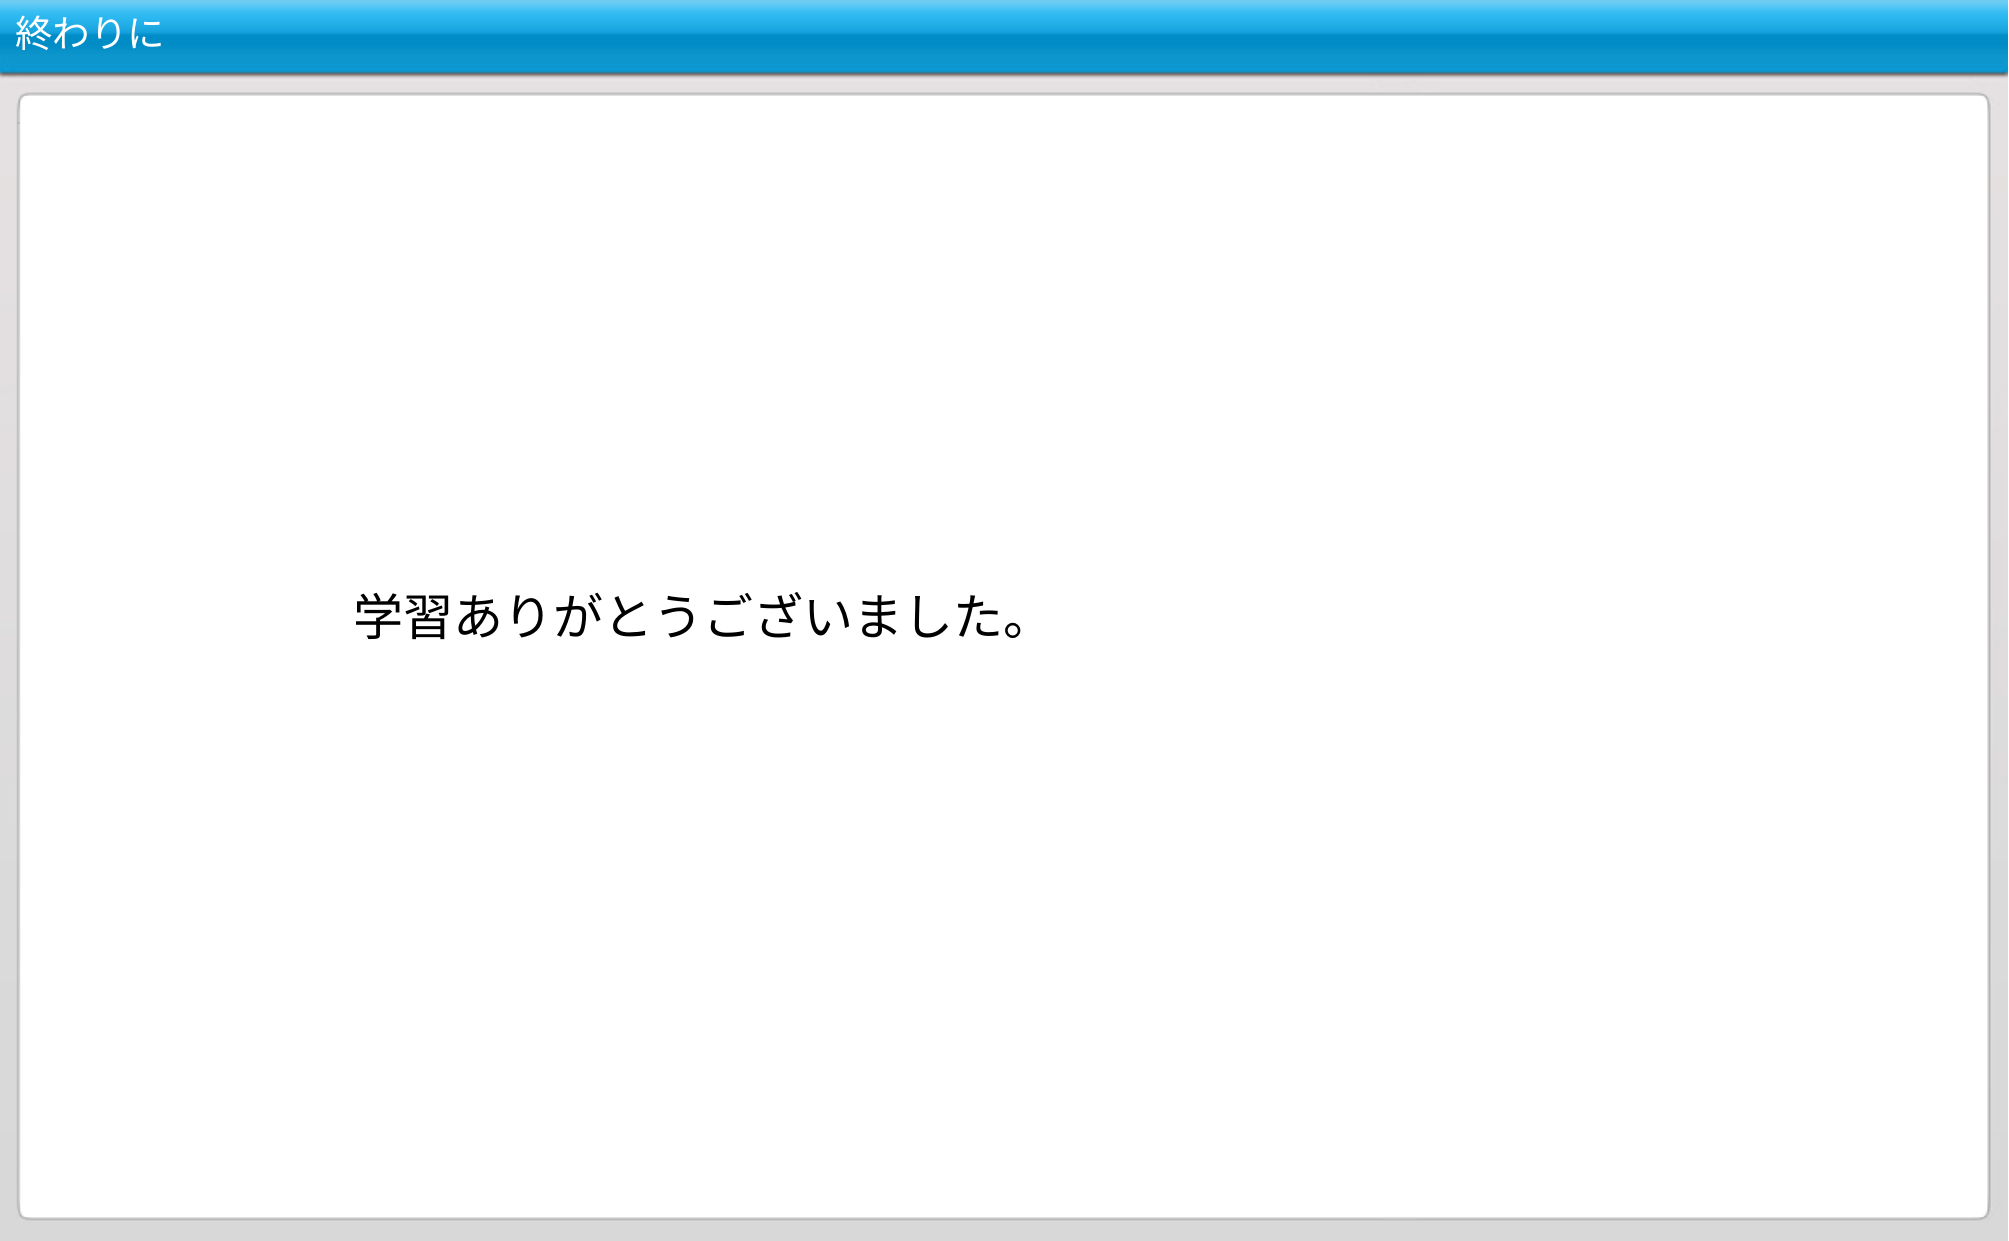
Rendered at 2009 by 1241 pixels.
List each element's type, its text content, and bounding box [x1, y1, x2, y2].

title 終わりに [0, 0, 2008, 65]
picture [0, 72, 2008, 1241]
list 学習ありがとうございました。 [327, 549, 1442, 1032]
